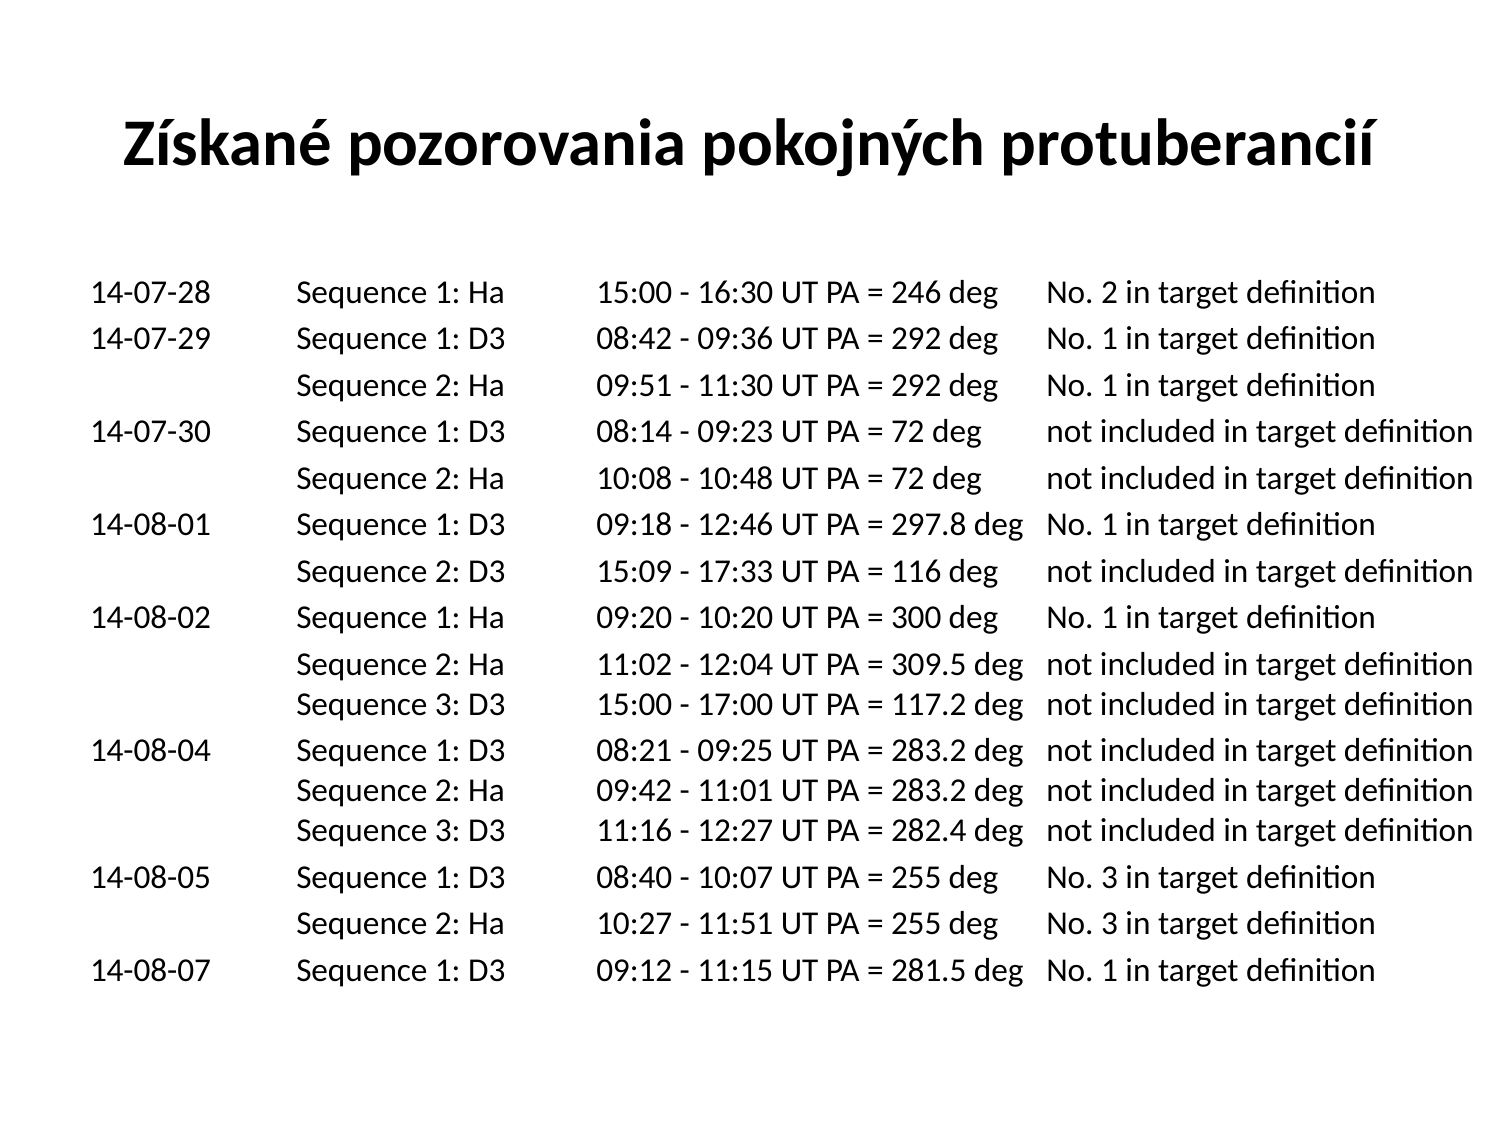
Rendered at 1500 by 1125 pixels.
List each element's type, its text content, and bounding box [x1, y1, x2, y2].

title Získané pozorovania pokojných protuberancií [75, 45, 1425, 233]
list 14-07-28 Sequence 1: Ha 15:00 - 16:30 UT PA = 246 deg No. 2 in target definition 14-07-29 Sequence 1: D3 08:42 - 09:36 UT PA = 292 deg No. 1 in target definition Sequence 2: Ha 09:51 - 11:30 UT PA = 292 deg No. 1 in target definition 14-07-30 Sequence 1: D3 08:14 - 09:23 UT PA = 72 deg not included in target definition Sequence 2: Ha 10:08 - 10:48 UT PA = 72 deg not included in target definition 14-08-01 Sequence 1: D3 09:18 - 12:46 UT PA = 297.8 deg No. 1 in target definition Sequence 2: D3 15:09 - 17:33 UT PA = 116 deg not included in target definition 14-08-02 Sequence 1: Ha 09:20 - 10:20 UT PA = 300 deg No. 1 in target definition Sequence 2: Ha 11:02 - 12:04 UT PA = 309.5 deg not included in target definition Sequence 3: D3 15:00 - 17:00 UT PA = 117.2 deg not included in target definition 14-08-04 Sequence 1: D3 08:21 - 09:25 UT PA = 283.2 deg not included in target definition Sequence 2: Ha 09:42 - 11:01 UT PA = 283.2 deg not included in target definition Sequence 3: D3 11:16 - 12:27 UT PA = 282.4 deg not included in target definition 14-08-05 Sequence 1: D3 08:40 - 10:07 UT PA = 255 deg No. 3 in target definition Sequence 2: Ha 10:27 - 11:51 UT PA = 255 deg No. 3 in target definition 14-08-07 Sequence 1: D3 09:12 - 11:15 UT PA = 281.5 deg No. 1 in target definition [75, 262, 1500, 1005]
